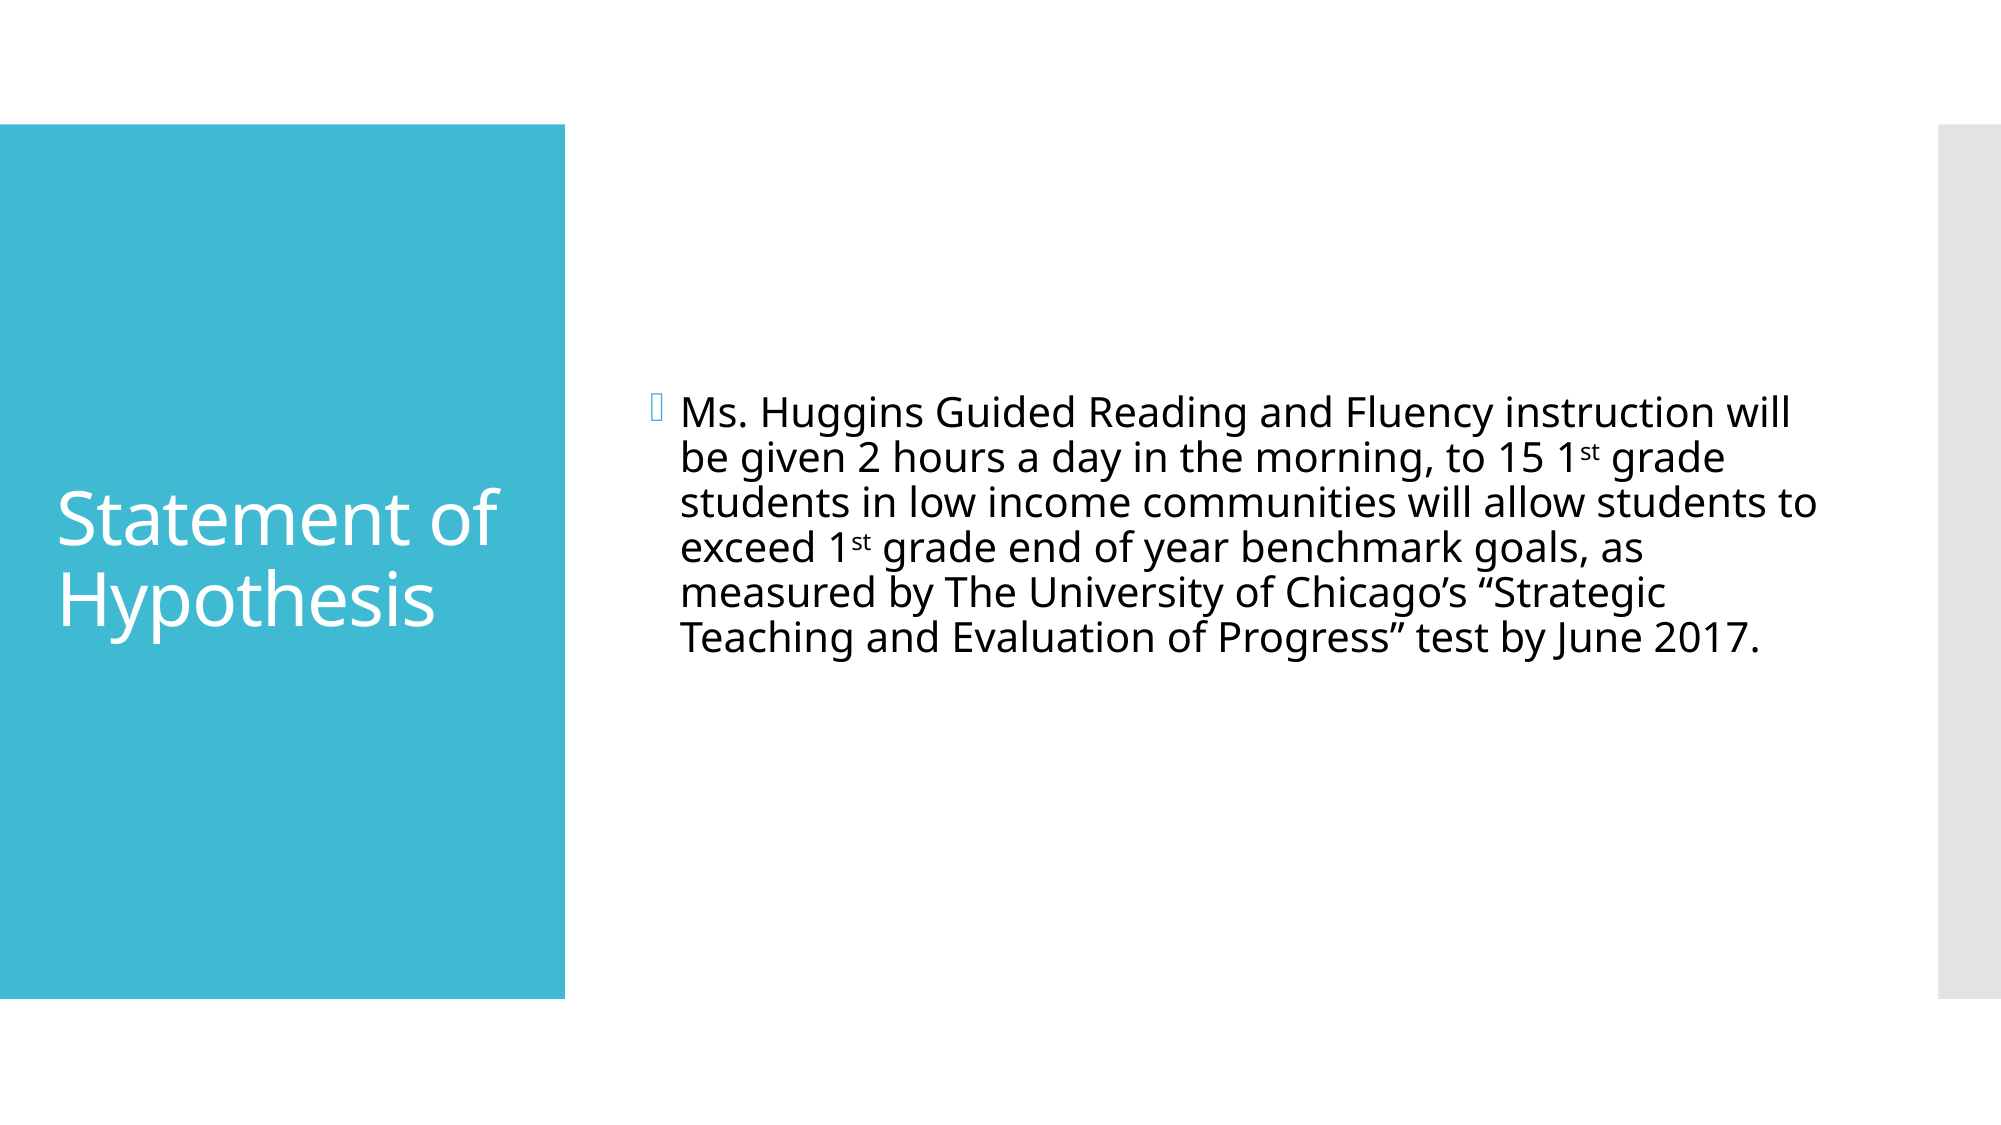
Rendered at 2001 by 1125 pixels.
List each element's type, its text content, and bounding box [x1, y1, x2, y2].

list Ms. Huggins Guided Reading and Fluency instruction will be given 2 hours a day in the morning, to 15 1st grade students in low income communities will allow students to exceed 1st grade end of year benchmark goals, as measured by The University of Chicago’s “Strategic Teaching and Evaluation of Progress” test by June 2017. [634, 141, 1835, 982]
title Statement of Hypothesis [41, 184, 525, 940]
